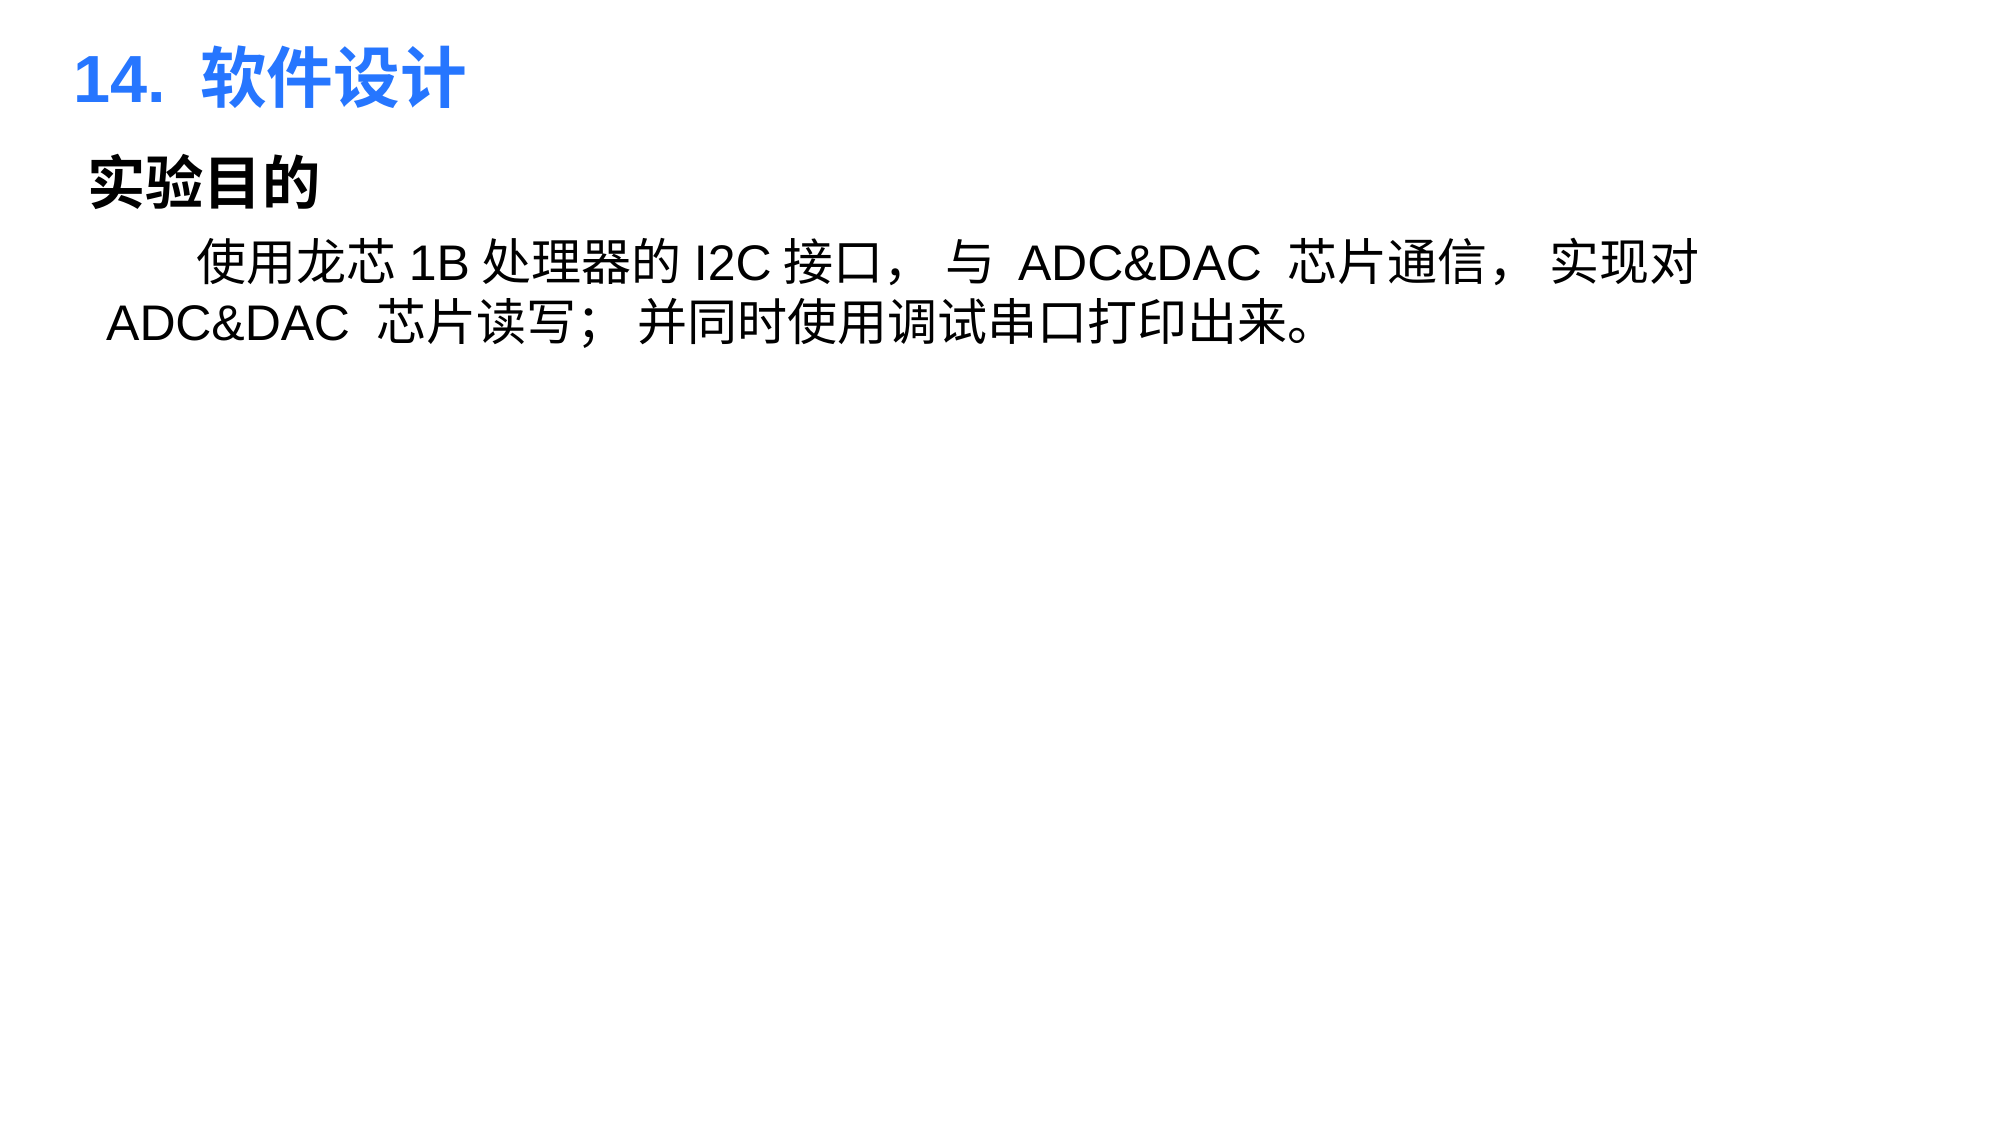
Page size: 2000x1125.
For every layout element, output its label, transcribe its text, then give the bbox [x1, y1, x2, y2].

text_box 14. 软件设计 [58, 21, 1759, 130]
text_box 使用龙芯1B处理器的I2C接口， 与 ADC&DAC 芯片通信， 实现对 ADC&DAC 芯片读写； 并同时使用调试串口打印出来。 [91, 223, 1940, 359]
text_box 实验目的 [72, 138, 336, 224]
